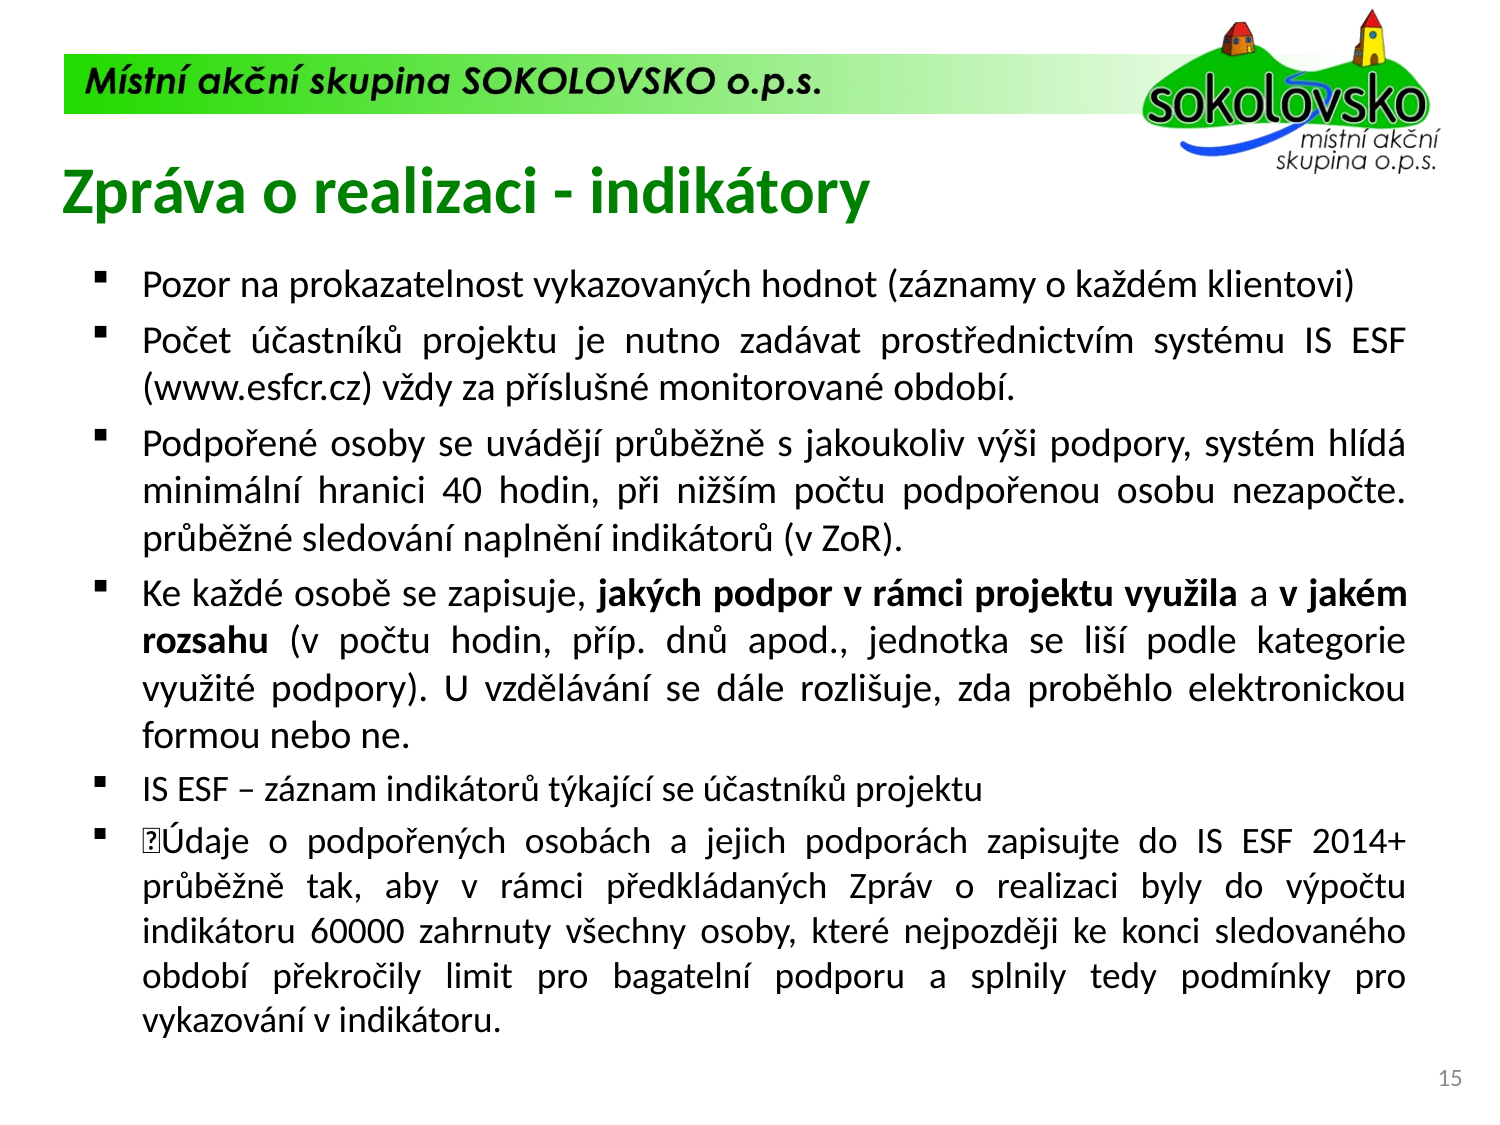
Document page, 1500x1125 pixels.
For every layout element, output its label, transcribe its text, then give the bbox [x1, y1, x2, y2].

slide_number 15 [1128, 1046, 1478, 1107]
picture [64, 0, 1455, 197]
list Pozor na prokazatelnost vykazovaných hodnot (záznamy o každém klientovi) Počet účastníků projektu je nutno zadávat prostřednictvím systému IS ESF (www.esfcr.cz) vždy za příslušné monitorované období. Podpořené osoby se uvádějí průběžně s jakoukoliv výši podpory, systém hlídá minimální hranici 40 hodin, při nižším počtu podpořenou osobu nezapočte. průběžné sledování naplnění indikátorů (v ZoR). Ke každé osobě se zapisuje, jakých podpor v rámci projektu využila a v jakém rozsahu (v počtu hodin, příp. dnů apod., jednotka se liší podle kategorie využité podpory). U vzdělávání se dále rozlišuje, zda proběhlo elektronickou formou nebo ne. IS ESF – záznam indikátorů týkající se účastníků projektu Údaje o podpořených osobách a jejich podporách zapisujte do IS ESF 2014+ průběžně tak, aby v rámci předkládaných Zpráv o realizaci byly do výpočtu indikátoru 60000 zahrnuty všechny osoby, které nejpozději ke konci sledovaného období překročily limit pro bagatelní podporu a splnily tedy podmínky pro vykazování v indikátoru. [76, 250, 1424, 1071]
title Zpráva o realizaci - indikátory [47, 122, 1398, 251]
